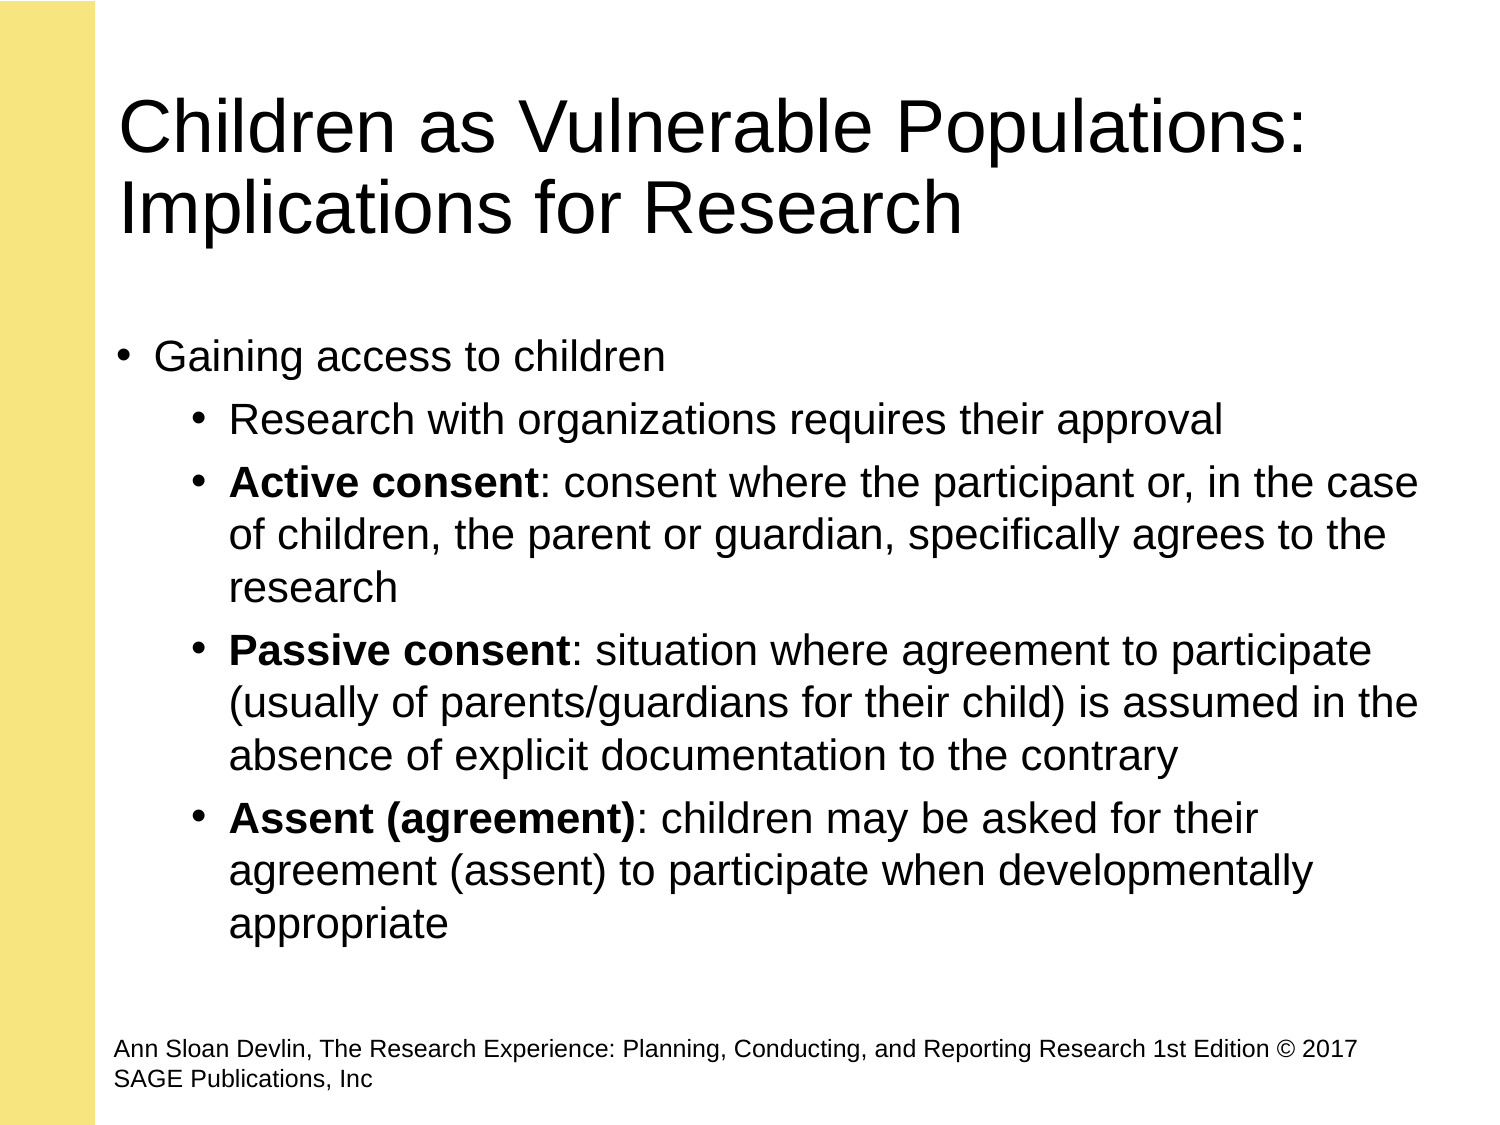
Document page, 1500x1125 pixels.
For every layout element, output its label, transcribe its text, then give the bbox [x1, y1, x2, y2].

picture [0, 1, 96, 1125]
title Children as Vulnerable Populations: Implications for Research [103, 59, 1397, 278]
list Gaining access to children Research with organizations requires their approval Active consent: consent where the participant or, in the case of children, the parent or guardian, specifically agrees to the research Passive consent: situation where agreement to participate (usually of parents/guardians for their child) is assumed in the absence of explicit documentation to the contrary Assent (agreement): children may be asked for their agreement (assent) to participate when developmentally appropriate [101, 320, 1440, 962]
